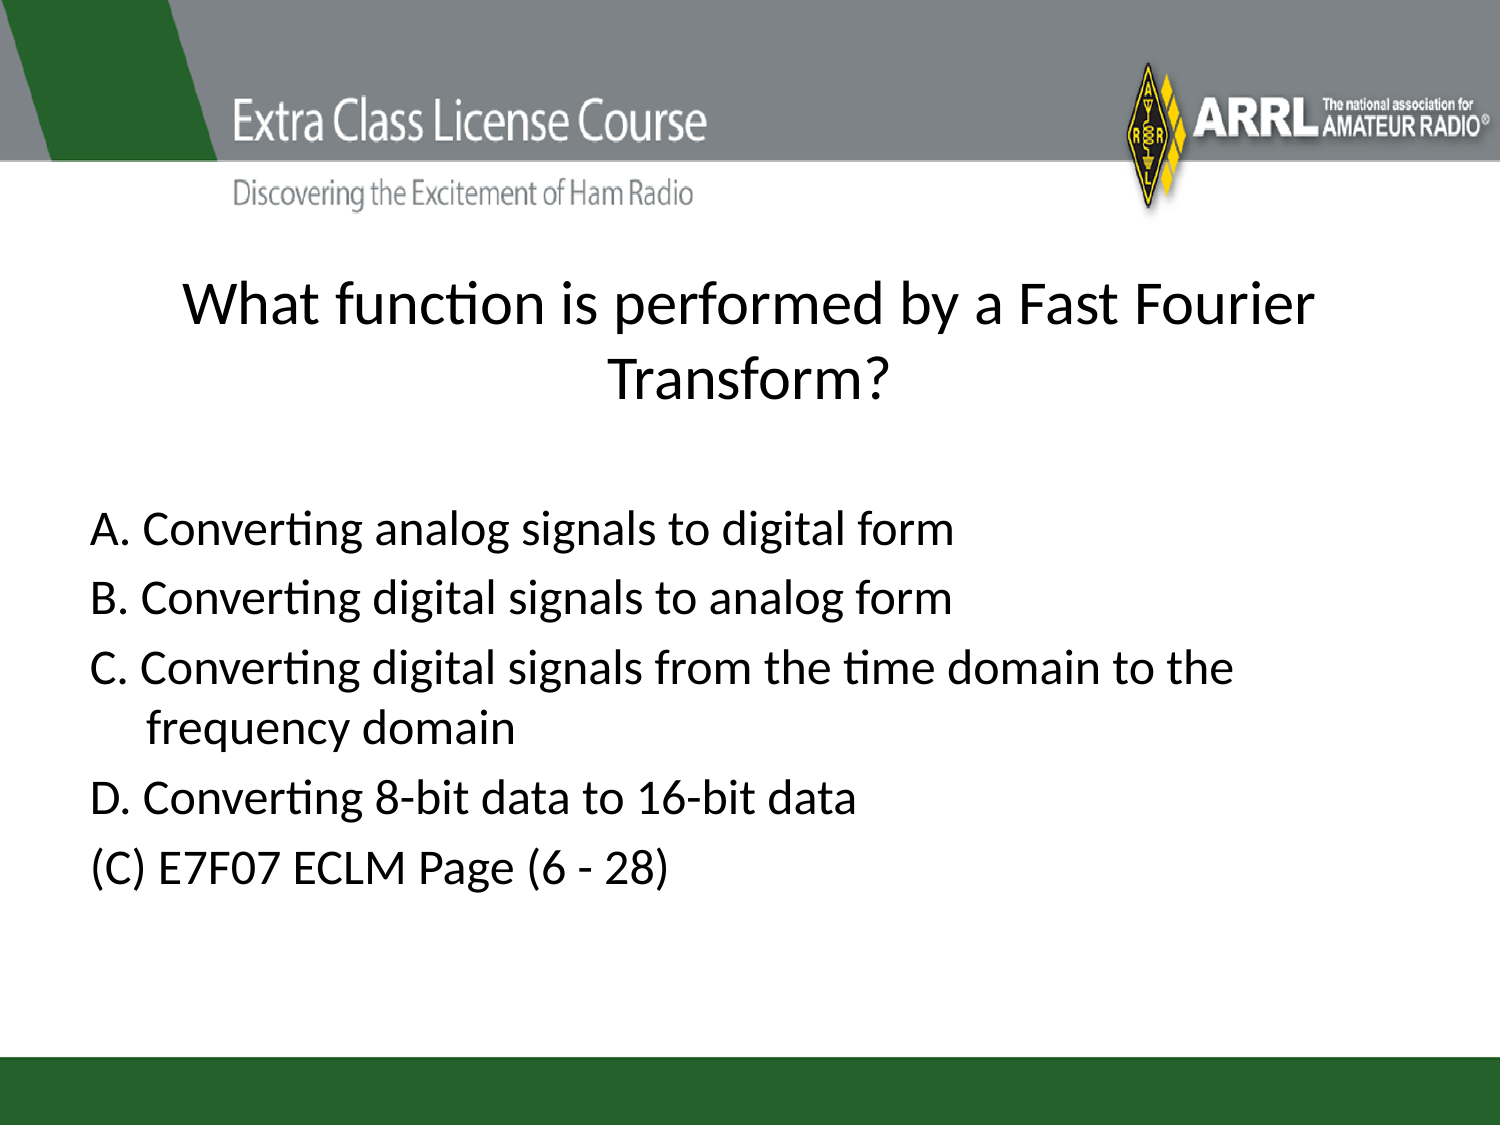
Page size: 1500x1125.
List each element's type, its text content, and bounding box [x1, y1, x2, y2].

title What function is performed by a Fast Fourier Transform? [75, 254, 1425, 435]
list A. Converting analog signals to digital form B. Converting digital signals to analog form C. Converting digital signals from the time domain to the frequency domain D. Converting 8-bit data to 16-bit data (C) E7F07 ECLM Page (6 - 28) [75, 487, 1425, 1005]
picture [0, 0, 1500, 1125]
